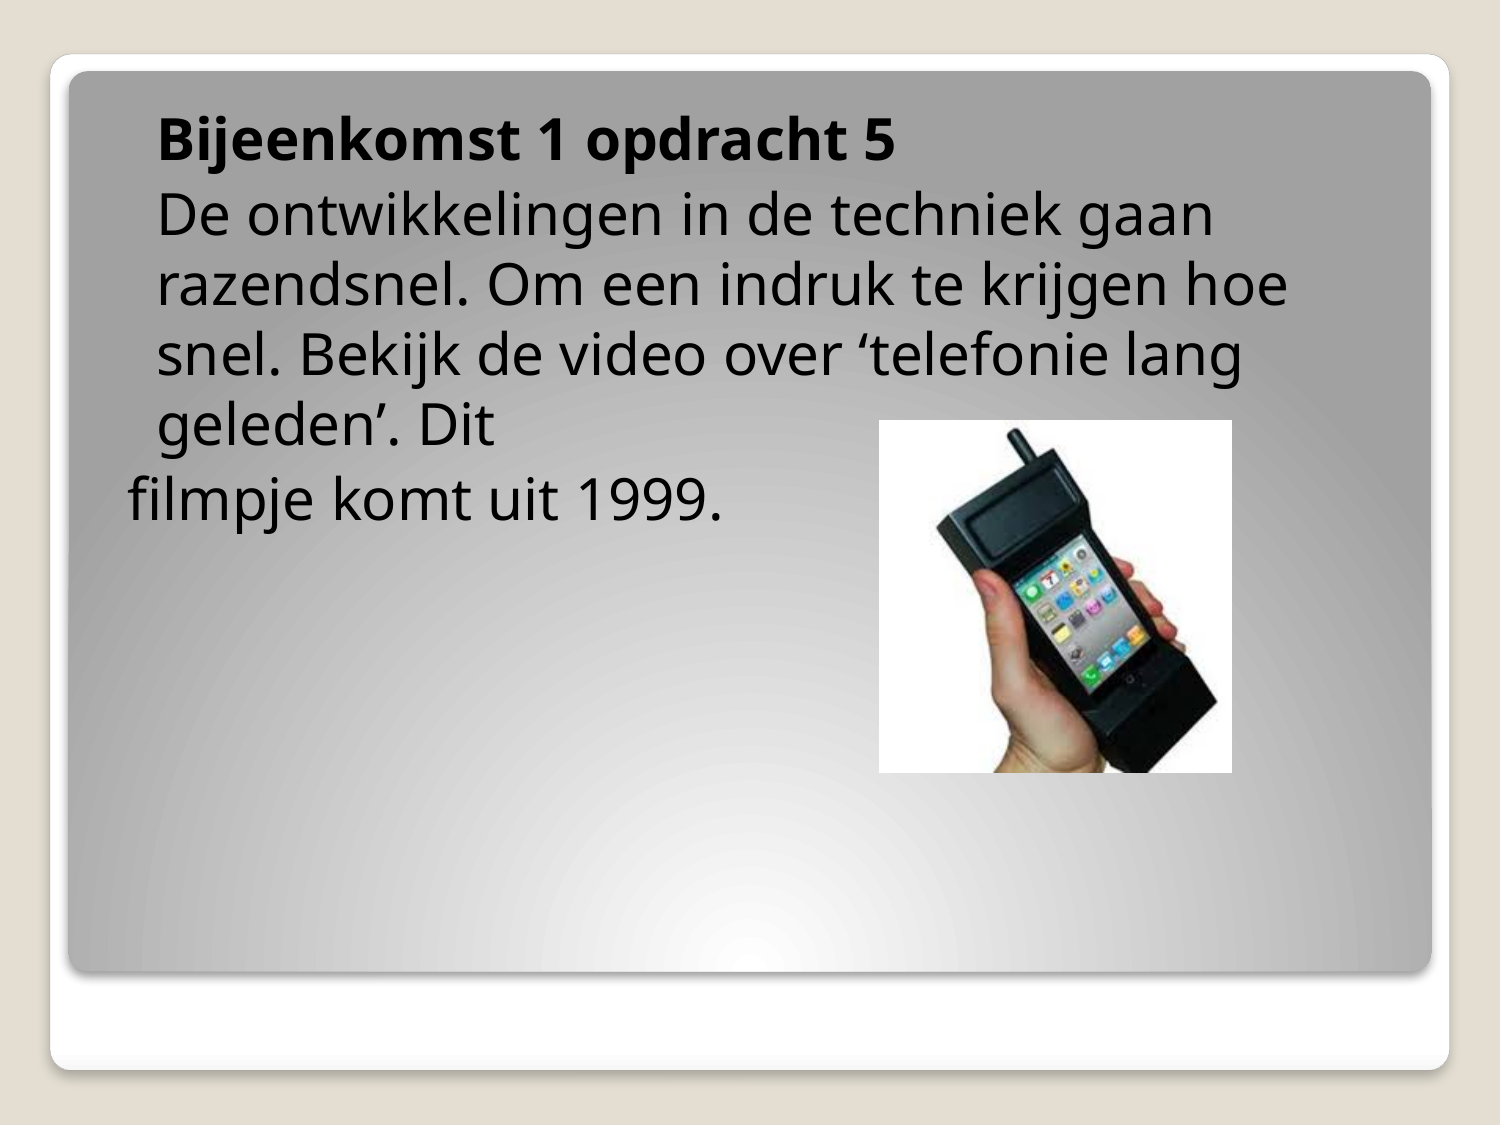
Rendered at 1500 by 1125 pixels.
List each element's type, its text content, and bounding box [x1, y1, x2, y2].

picture [879, 420, 1232, 773]
list Bijeenkomst 1 opdracht 5 De ontwikkelingen in de techniek gaan razendsnel. Om een indruk te krijgen hoe snel. Bekijk de video over ‘telefonie lang geleden’. Dit filmpje komt uit 1999. [82, 86, 1425, 774]
